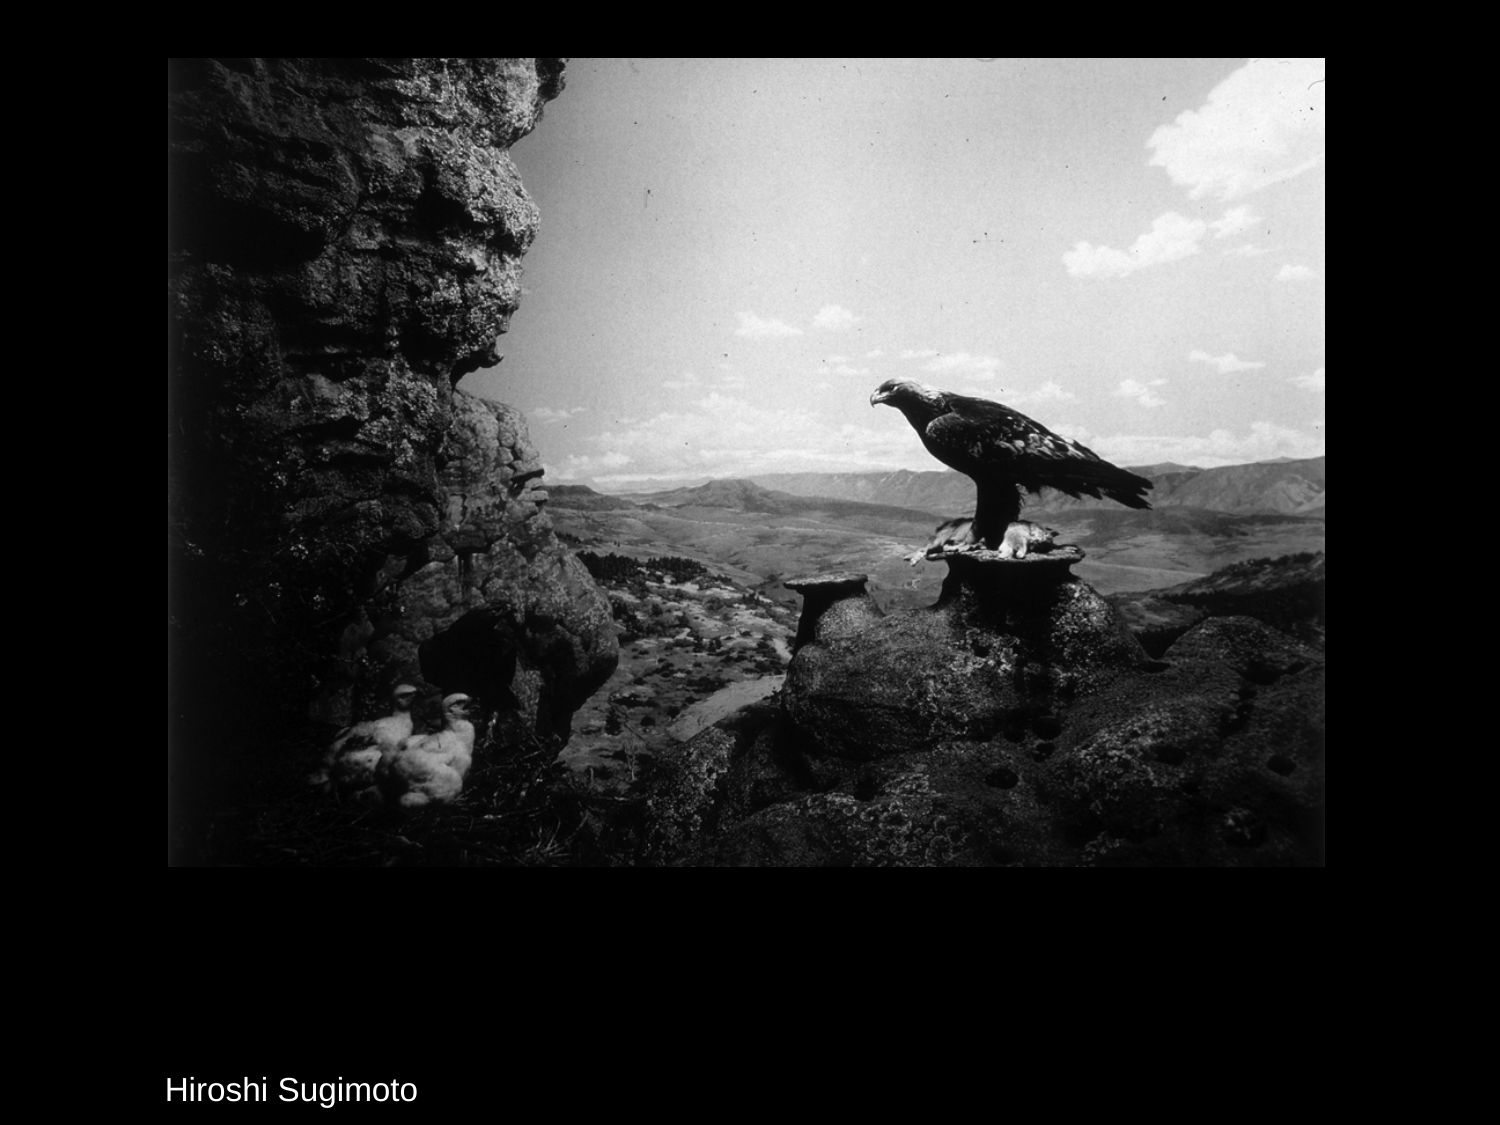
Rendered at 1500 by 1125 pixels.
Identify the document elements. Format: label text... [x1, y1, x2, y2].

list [168, 58, 1326, 867]
text_box Hiroshi Sugimoto [149, 1060, 1350, 1124]
